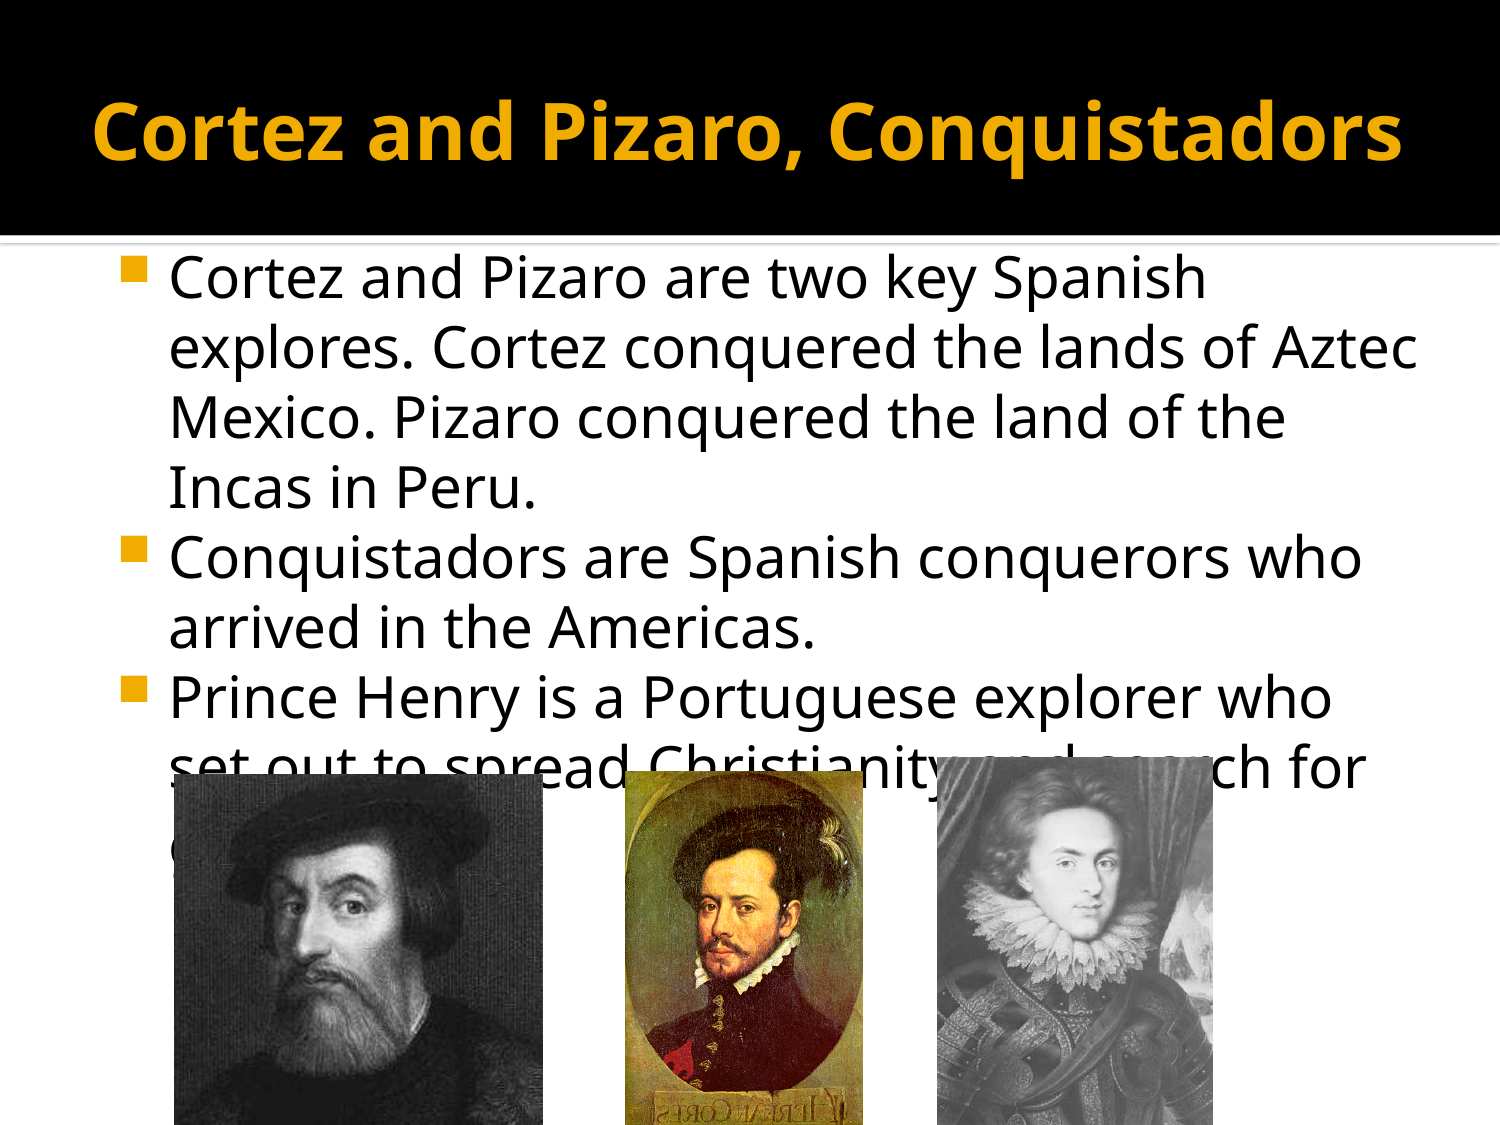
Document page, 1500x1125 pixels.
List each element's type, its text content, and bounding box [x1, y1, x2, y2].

title Cortez and Pizaro, Conquistadors [75, 25, 1425, 231]
picture [174, 774, 543, 1125]
picture [937, 757, 1213, 1125]
picture [624, 771, 863, 1125]
list Cortez and Pizaro are two key Spanish explores. Cortez conquered the lands of Aztec Mexico. Pizaro conquered the land of the Incas in Peru. Conquistadors are Spanish conquerors who arrived in the Americas. Prince Henry is a Portuguese explorer who set out to spread Christianity and search for gold. [87, 224, 1438, 984]
